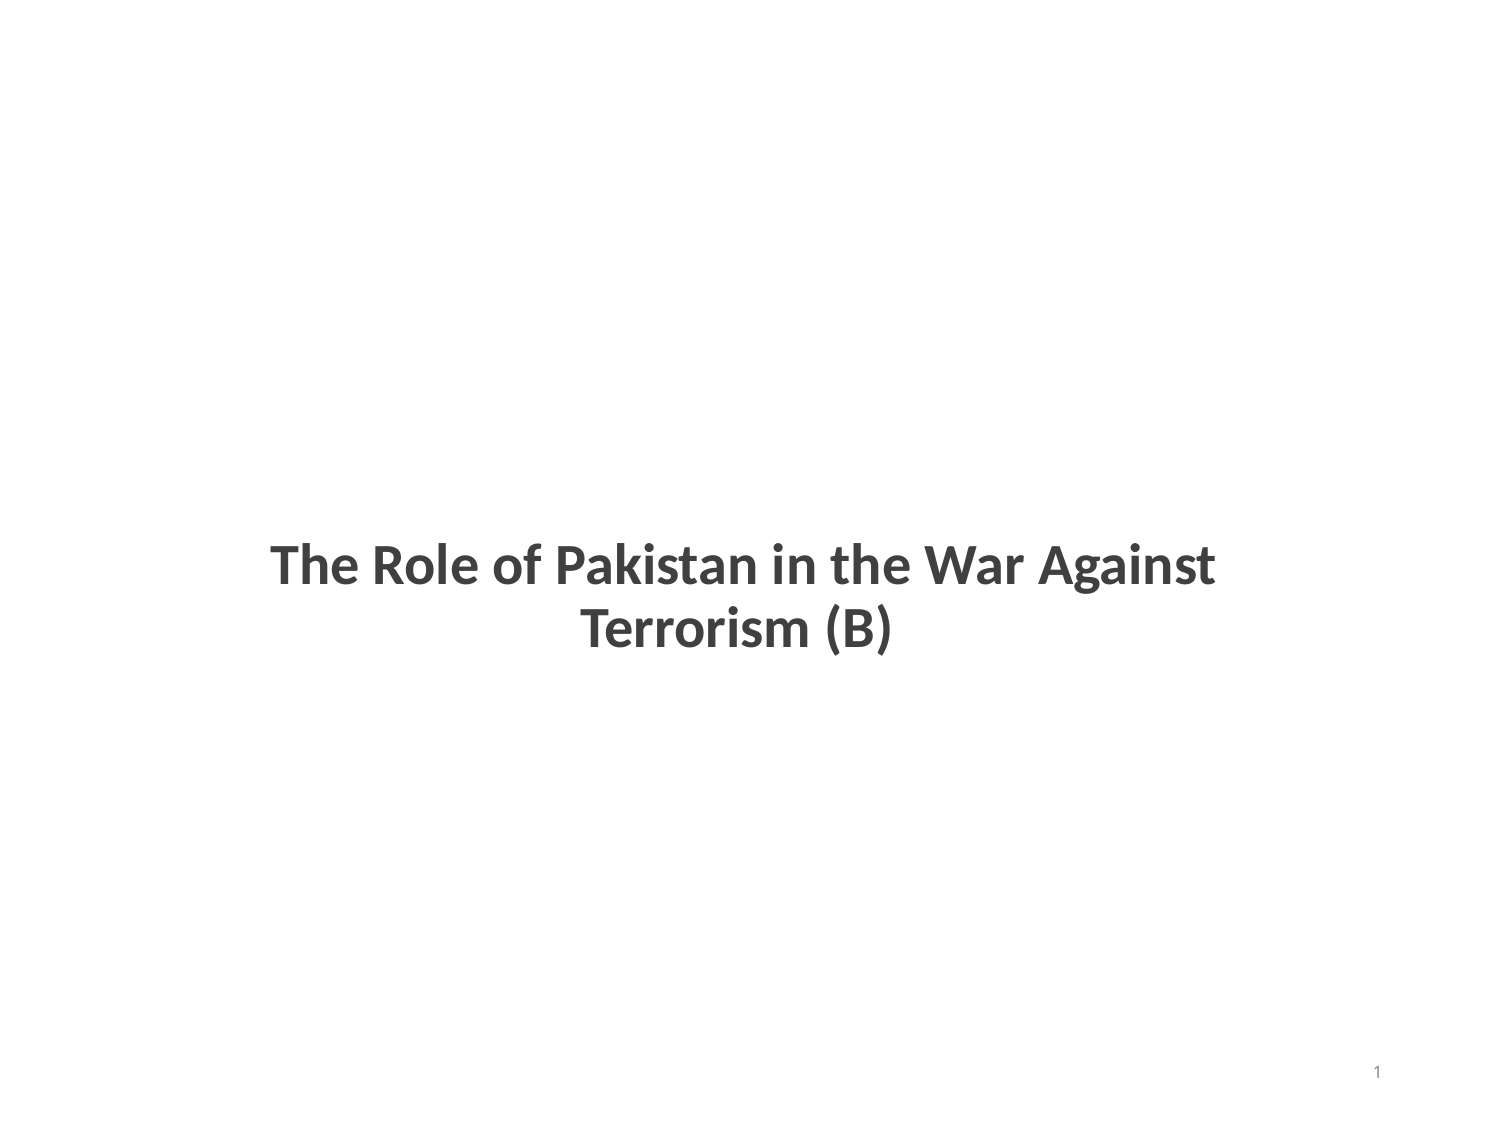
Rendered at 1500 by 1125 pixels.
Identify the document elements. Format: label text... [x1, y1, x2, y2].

slide_number 1 [1060, 1042, 1398, 1103]
subtitle The Role of Pakistan in the War Against Terrorism (B) [137, 526, 1350, 809]
